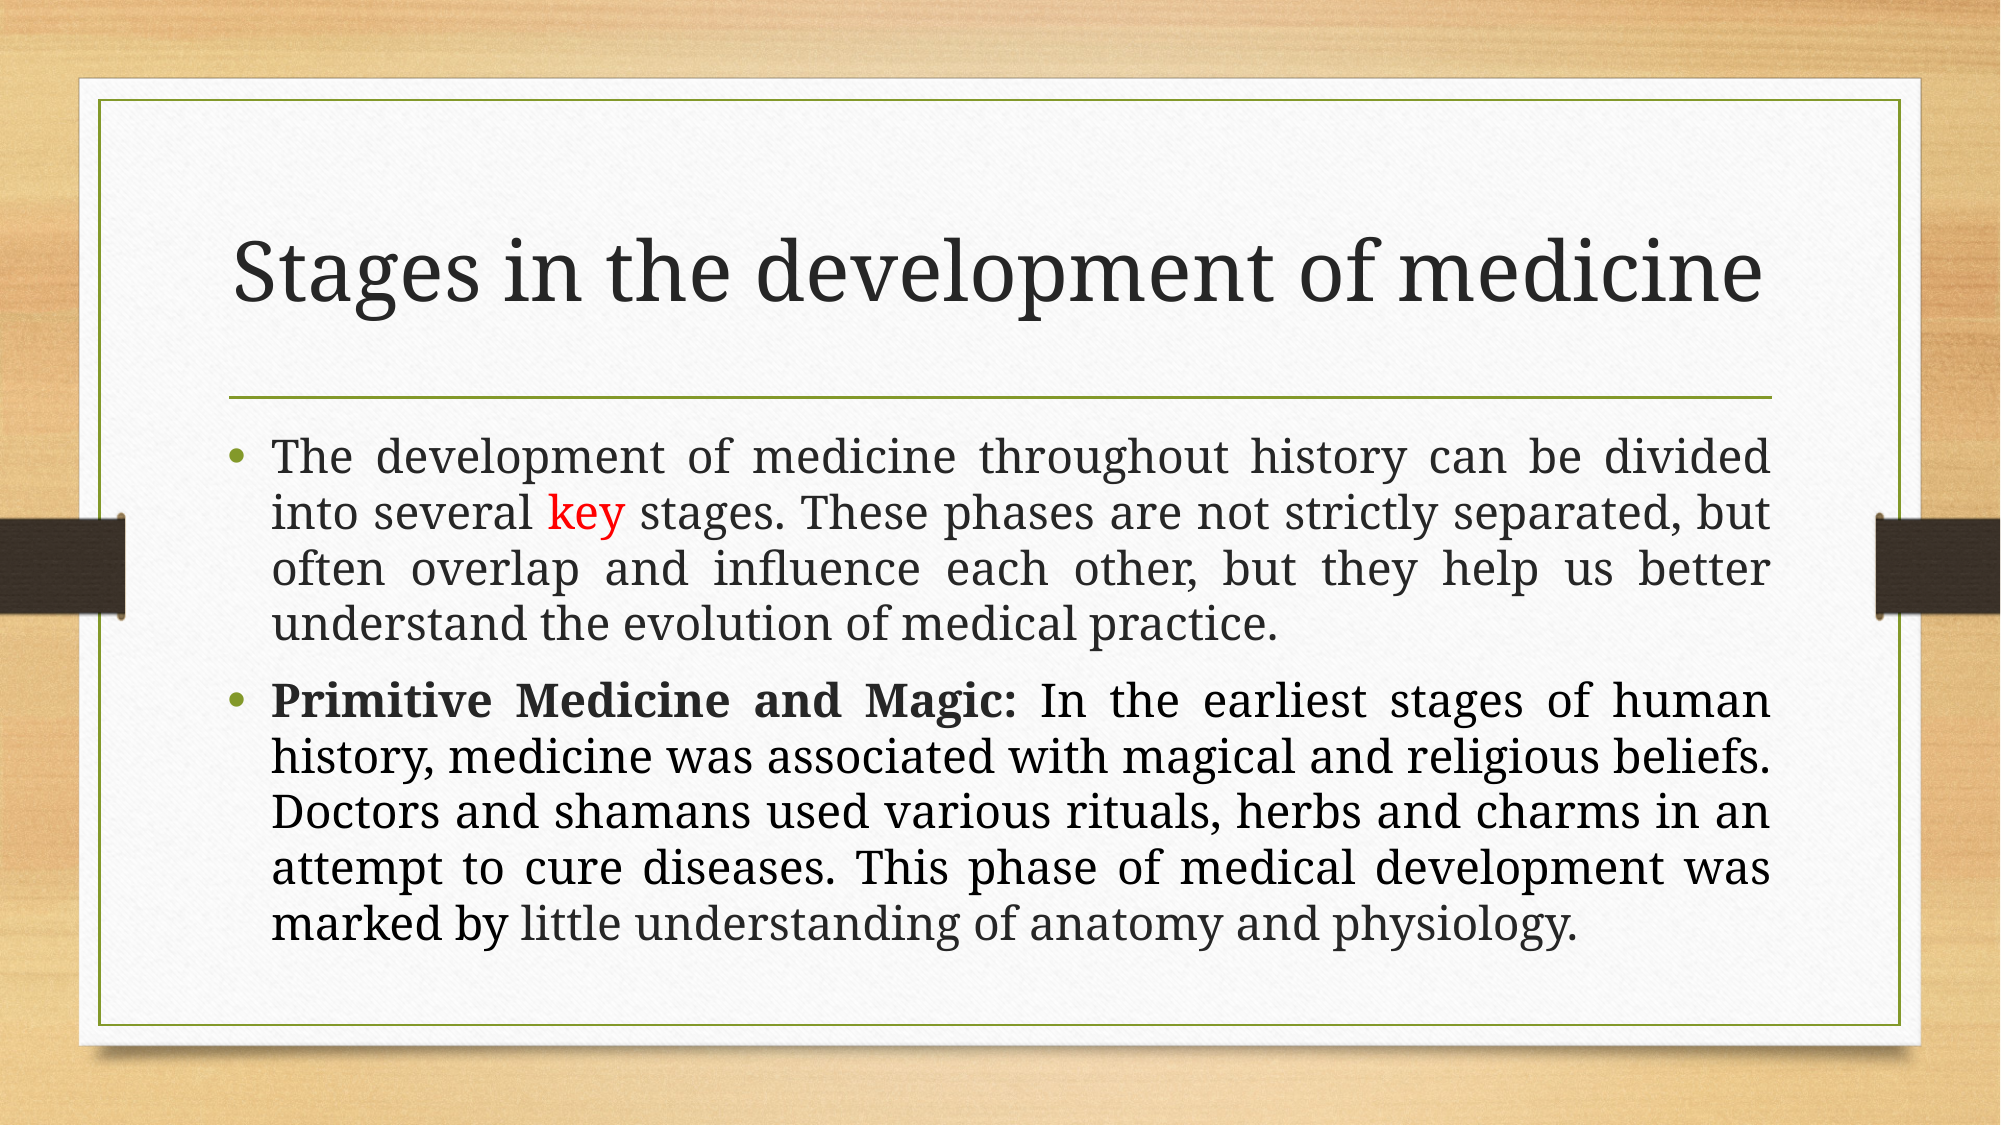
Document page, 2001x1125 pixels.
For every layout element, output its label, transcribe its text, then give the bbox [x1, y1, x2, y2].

title Stages in the development of medicine [212, 161, 1788, 375]
picture [0, 0, 2001, 1125]
list The development of medicine throughout history can be divided into several key stages. These phases are not strictly separated, but often overlap and influence each other, but they help us better understand the evolution of medical practice. Primitive Medicine and Magic: In the earliest stages of human history, medicine was associated with magical and religious beliefs. Doctors and shamans used various rituals, herbs and charms in an attempt to cure diseases. This phase of medical development was marked by little understanding of anatomy and physiology. [212, 419, 1788, 964]
